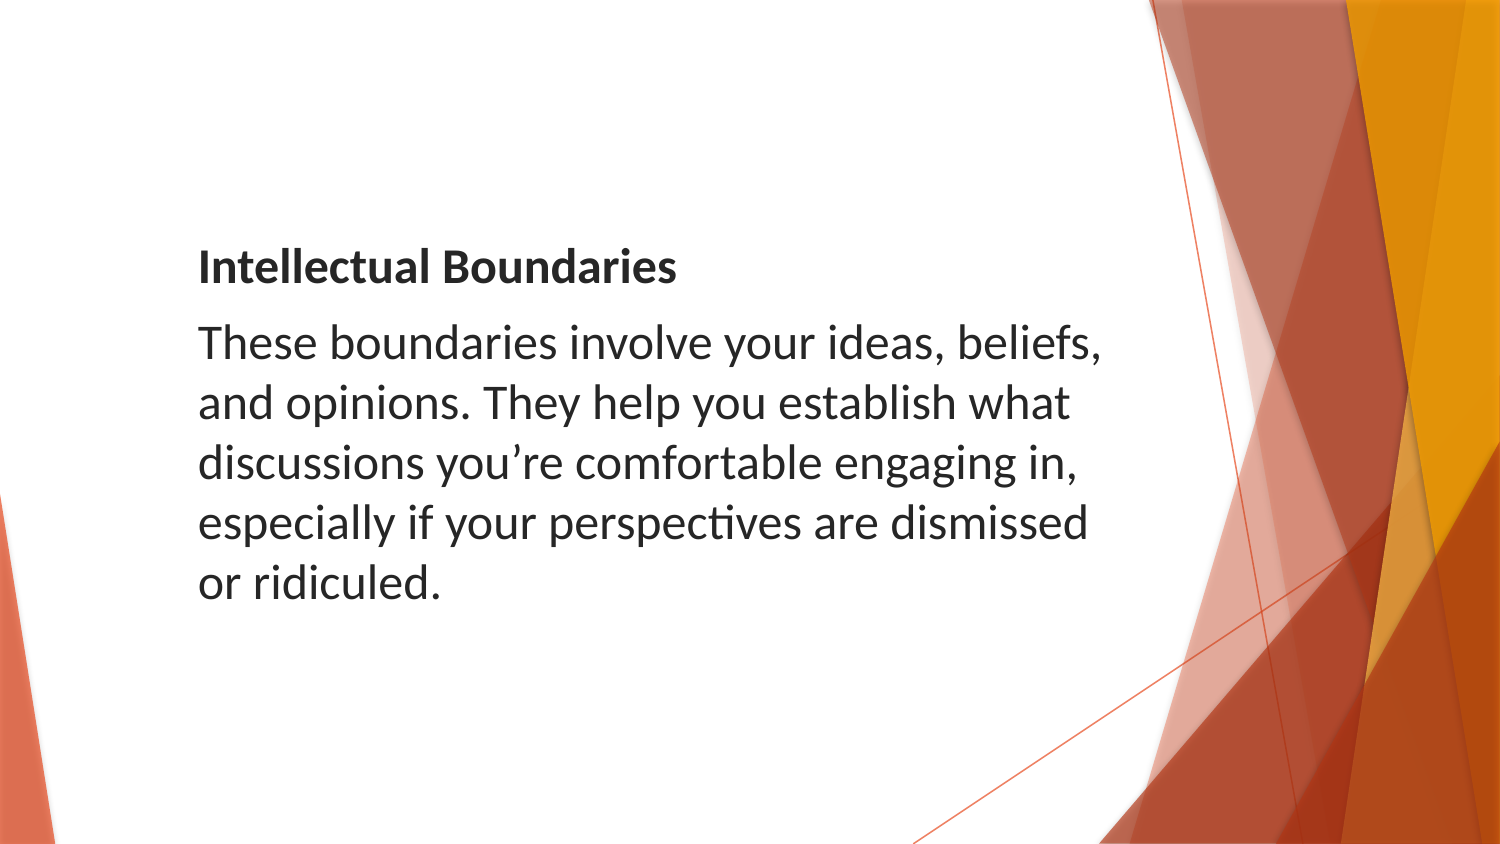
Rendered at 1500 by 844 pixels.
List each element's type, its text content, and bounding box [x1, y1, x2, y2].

list Intellectual Boundaries These boundaries involve your ideas, beliefs, and opinions. They help you establish what discussions you’re comfortable engaging in, especially if your perspectives are dismissed or ridiculed. [183, 114, 1128, 729]
